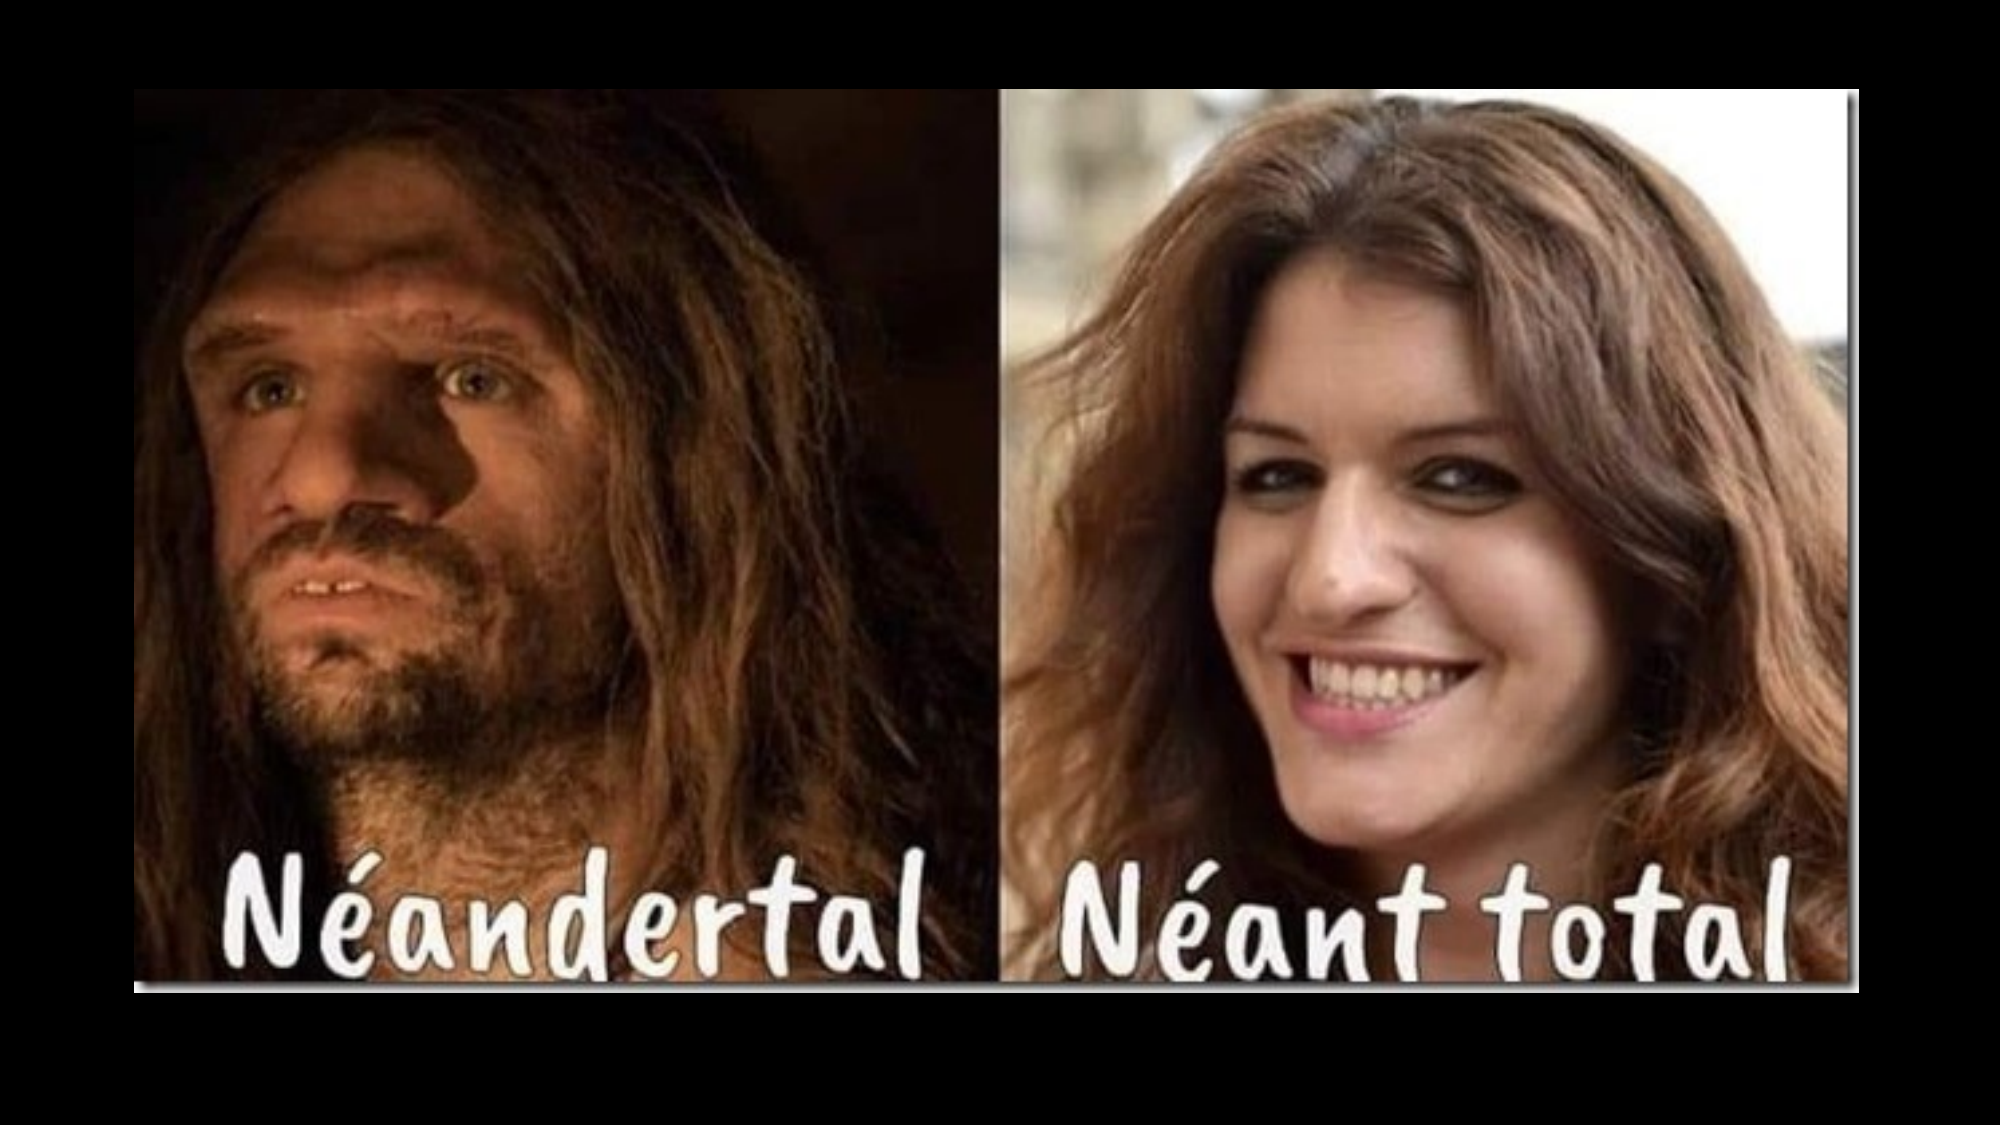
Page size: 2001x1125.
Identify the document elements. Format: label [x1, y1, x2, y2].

list [133, 89, 1859, 993]
